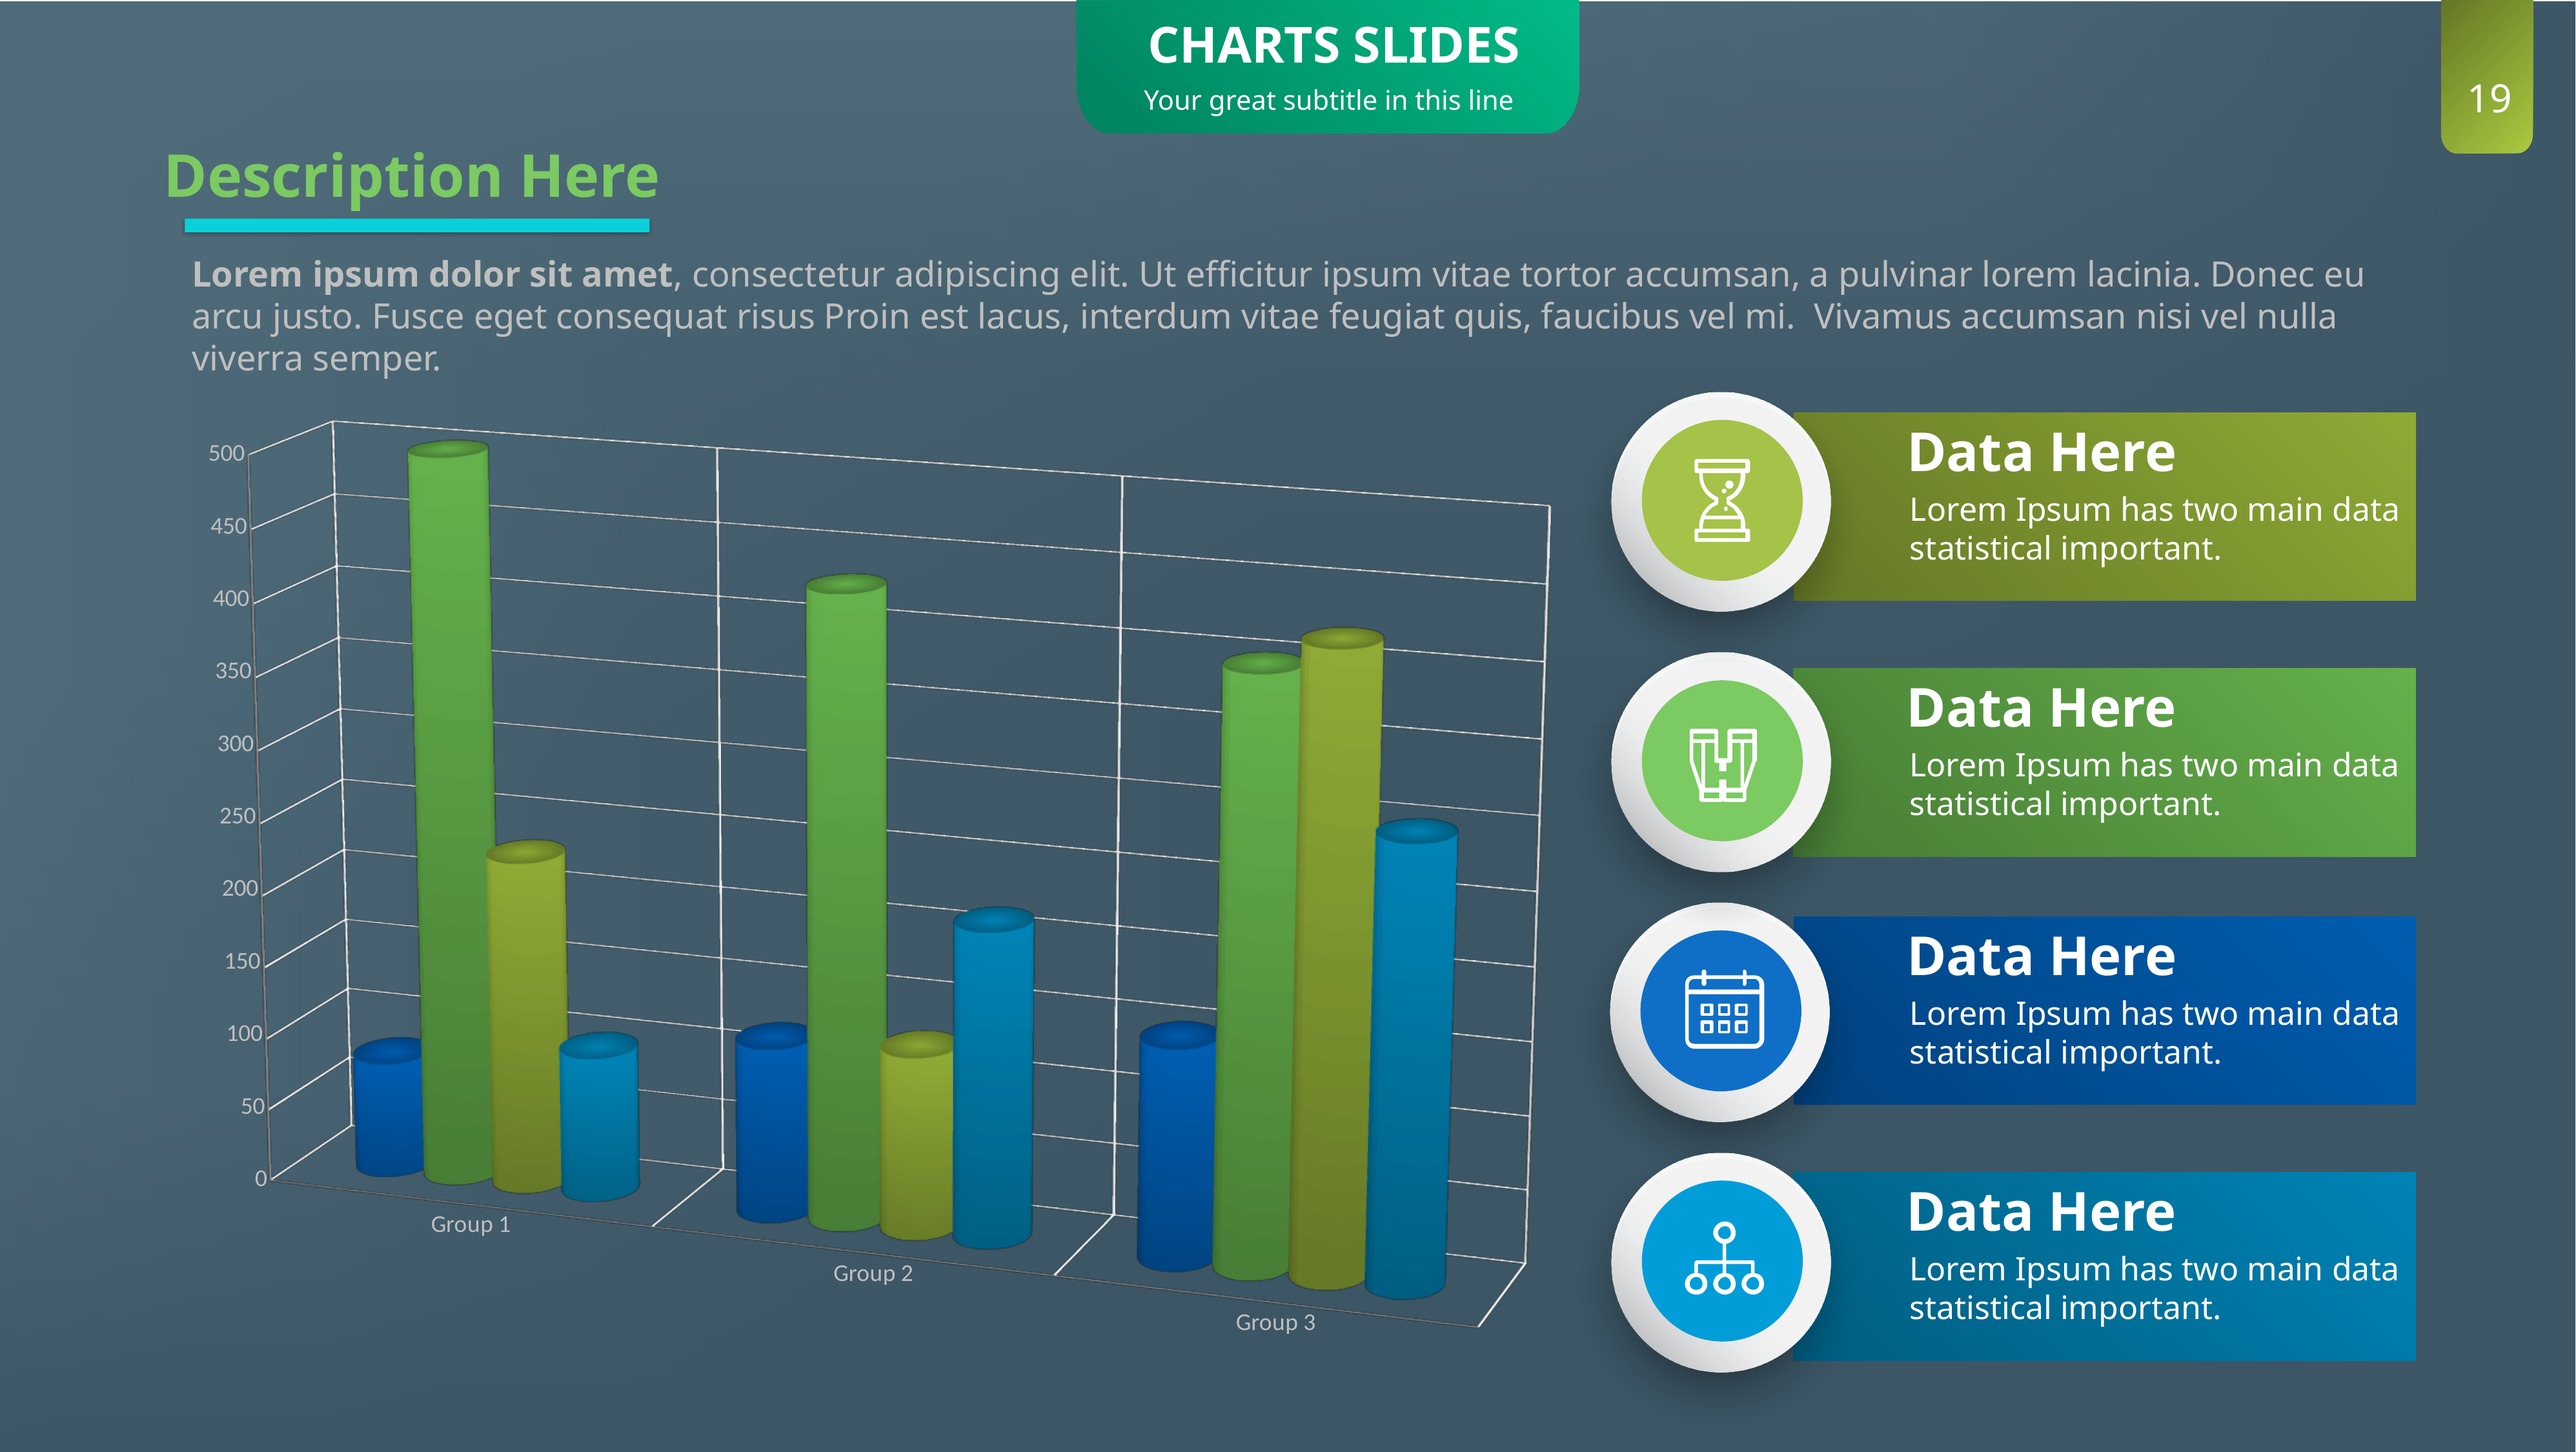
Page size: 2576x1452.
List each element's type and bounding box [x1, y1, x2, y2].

text_box [1886, 1172, 2438, 1339]
text_box [1886, 916, 2439, 1084]
text_box [876, 0, 1792, 134]
text_box [1866, 1171, 2417, 1362]
text_box [1866, 915, 2417, 1106]
text_box [1572, 1139, 1864, 1431]
text_box [1866, 411, 2417, 602]
chart [101, 399, 1572, 1426]
text_box [1886, 412, 2439, 580]
text_box [1572, 674, 1864, 931]
text_box [165, 133, 2417, 383]
text_box [1572, 379, 1864, 670]
text_box [1571, 935, 1863, 1140]
text_box [1886, 668, 2438, 835]
picture [0, 1, 2576, 1452]
text_box [1866, 667, 2417, 858]
